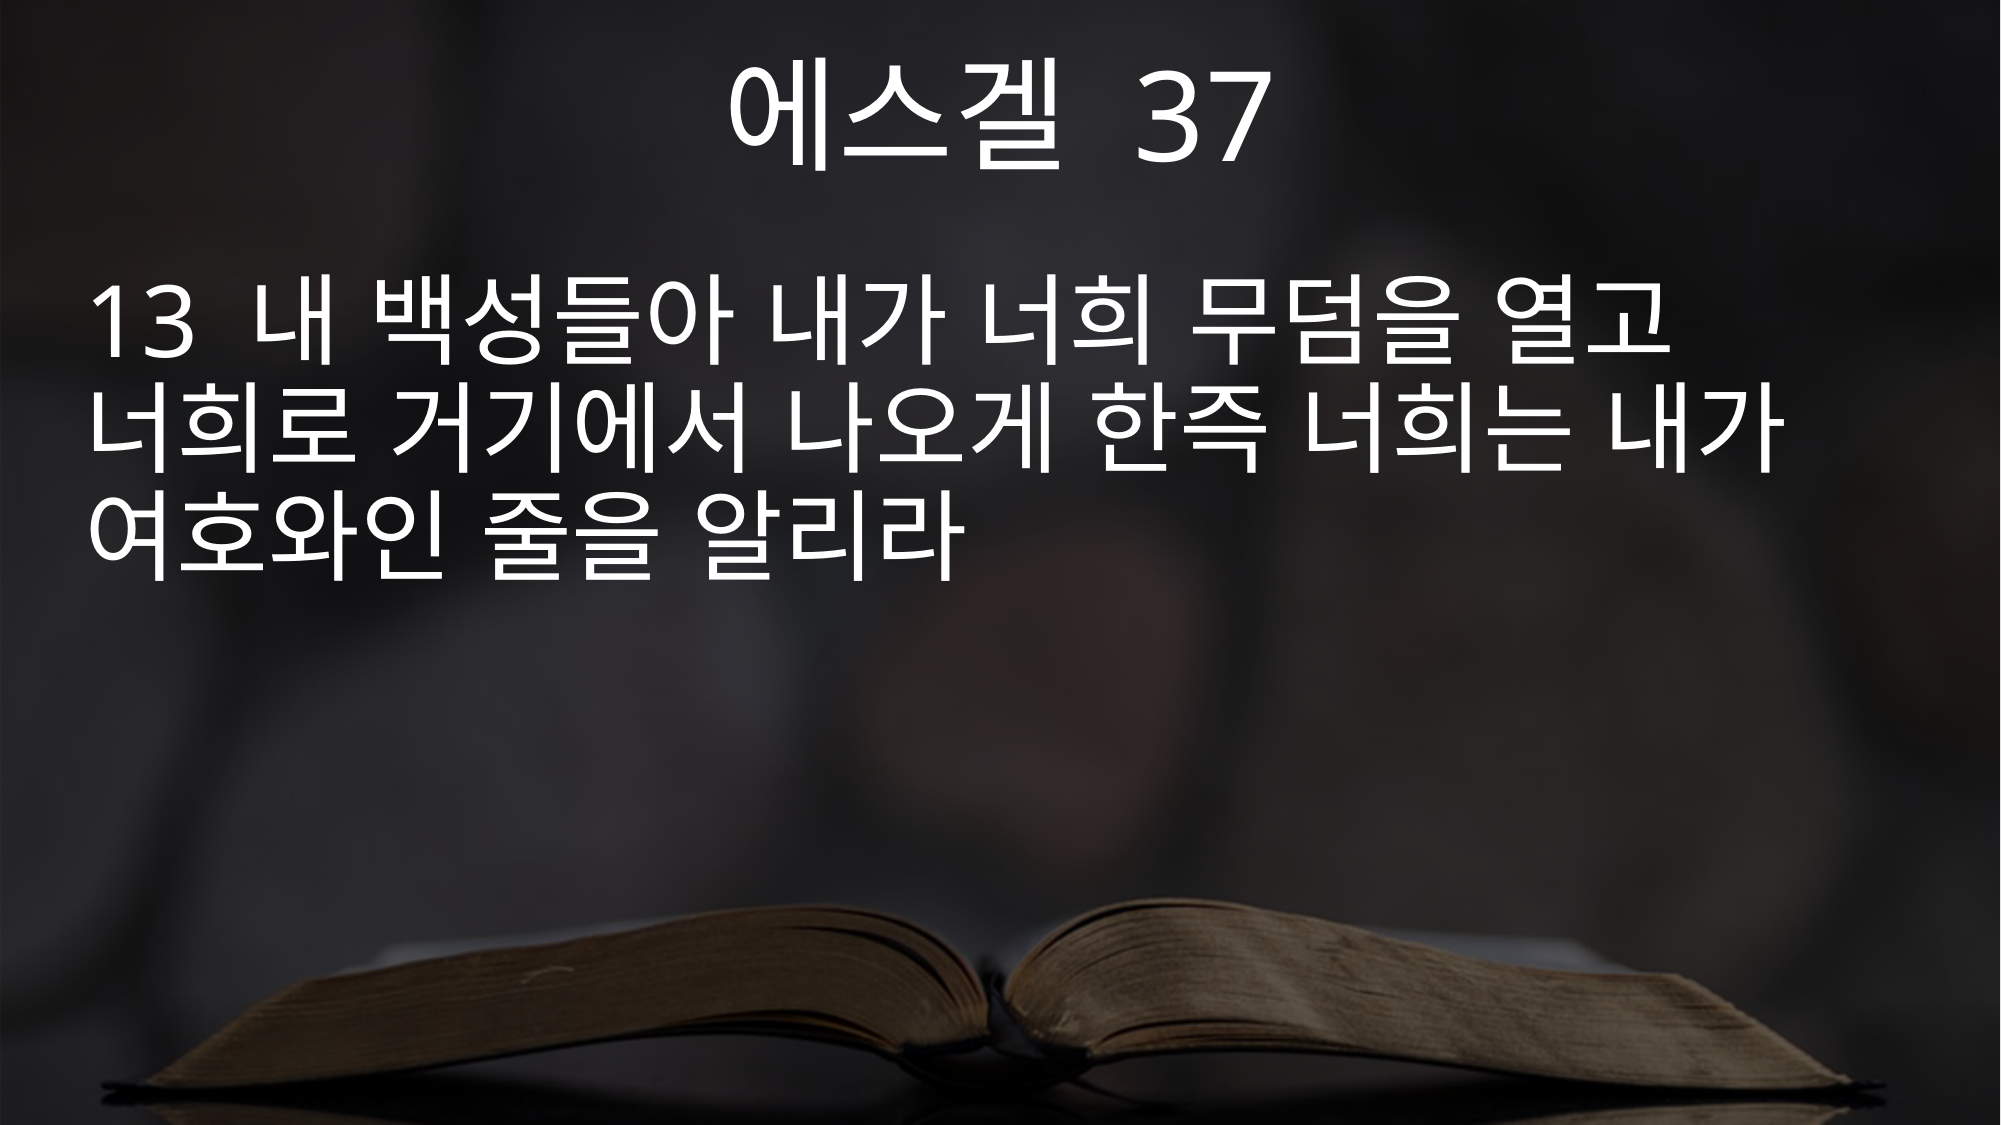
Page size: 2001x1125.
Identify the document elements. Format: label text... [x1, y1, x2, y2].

picture [0, 0, 2001, 1125]
list 13 내 백성들아 내가 너희 무덤을 열고 너희로 거기에서 나오게 한즉 너희는 내가 여호와인 줄을 알리라 [69, 263, 1953, 423]
footer 에스겔 37 [0, 32, 2000, 192]
